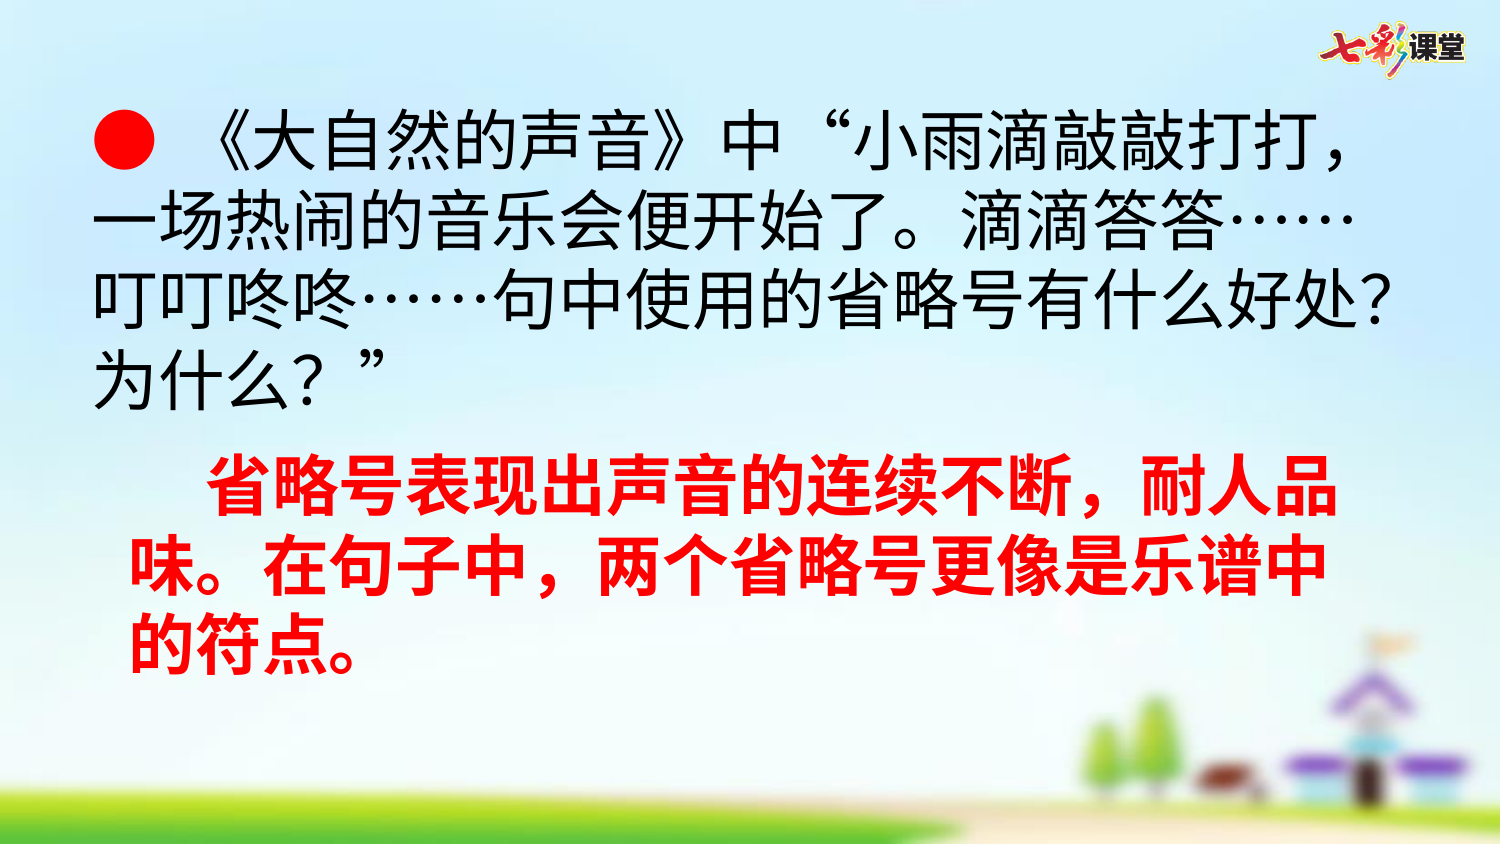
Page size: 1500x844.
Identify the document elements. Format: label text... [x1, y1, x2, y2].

text_box 省略号表现出声音的连续不断，耐人品味。在句子中，两个省略号更像是乐谱中的符点。 [113, 436, 1365, 691]
picture [0, 0, 1500, 844]
text_box ● 《大自然的声音》中“小雨滴敲敲打打，一场热闹的音乐会便开始了。滴滴答答……叮叮咚咚……句中使用的省略号有什么好处？为什么？” [76, 91, 1388, 426]
